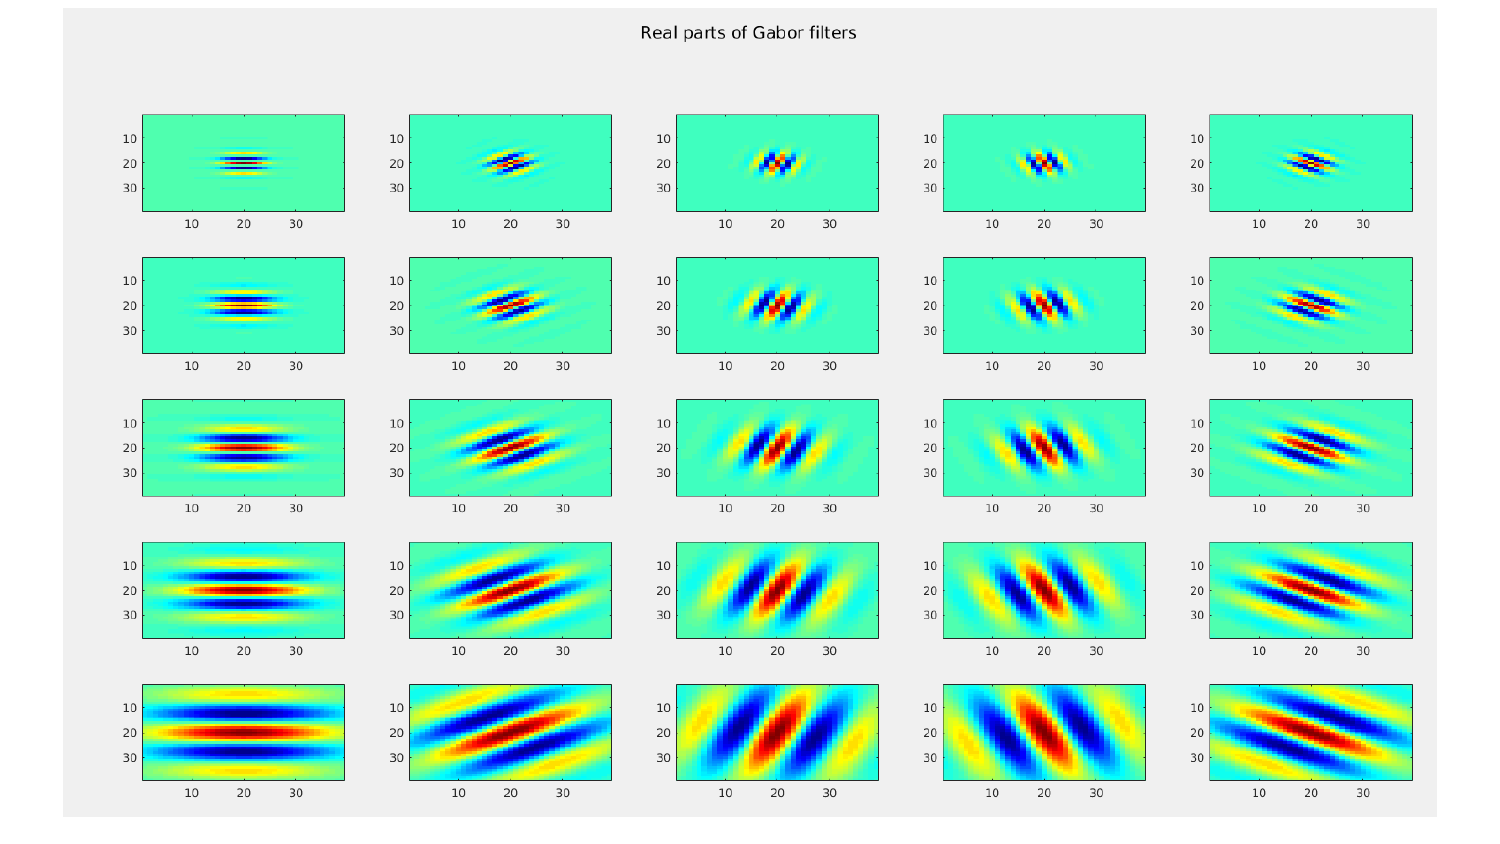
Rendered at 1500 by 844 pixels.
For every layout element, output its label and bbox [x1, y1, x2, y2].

picture [63, 7, 1437, 817]
